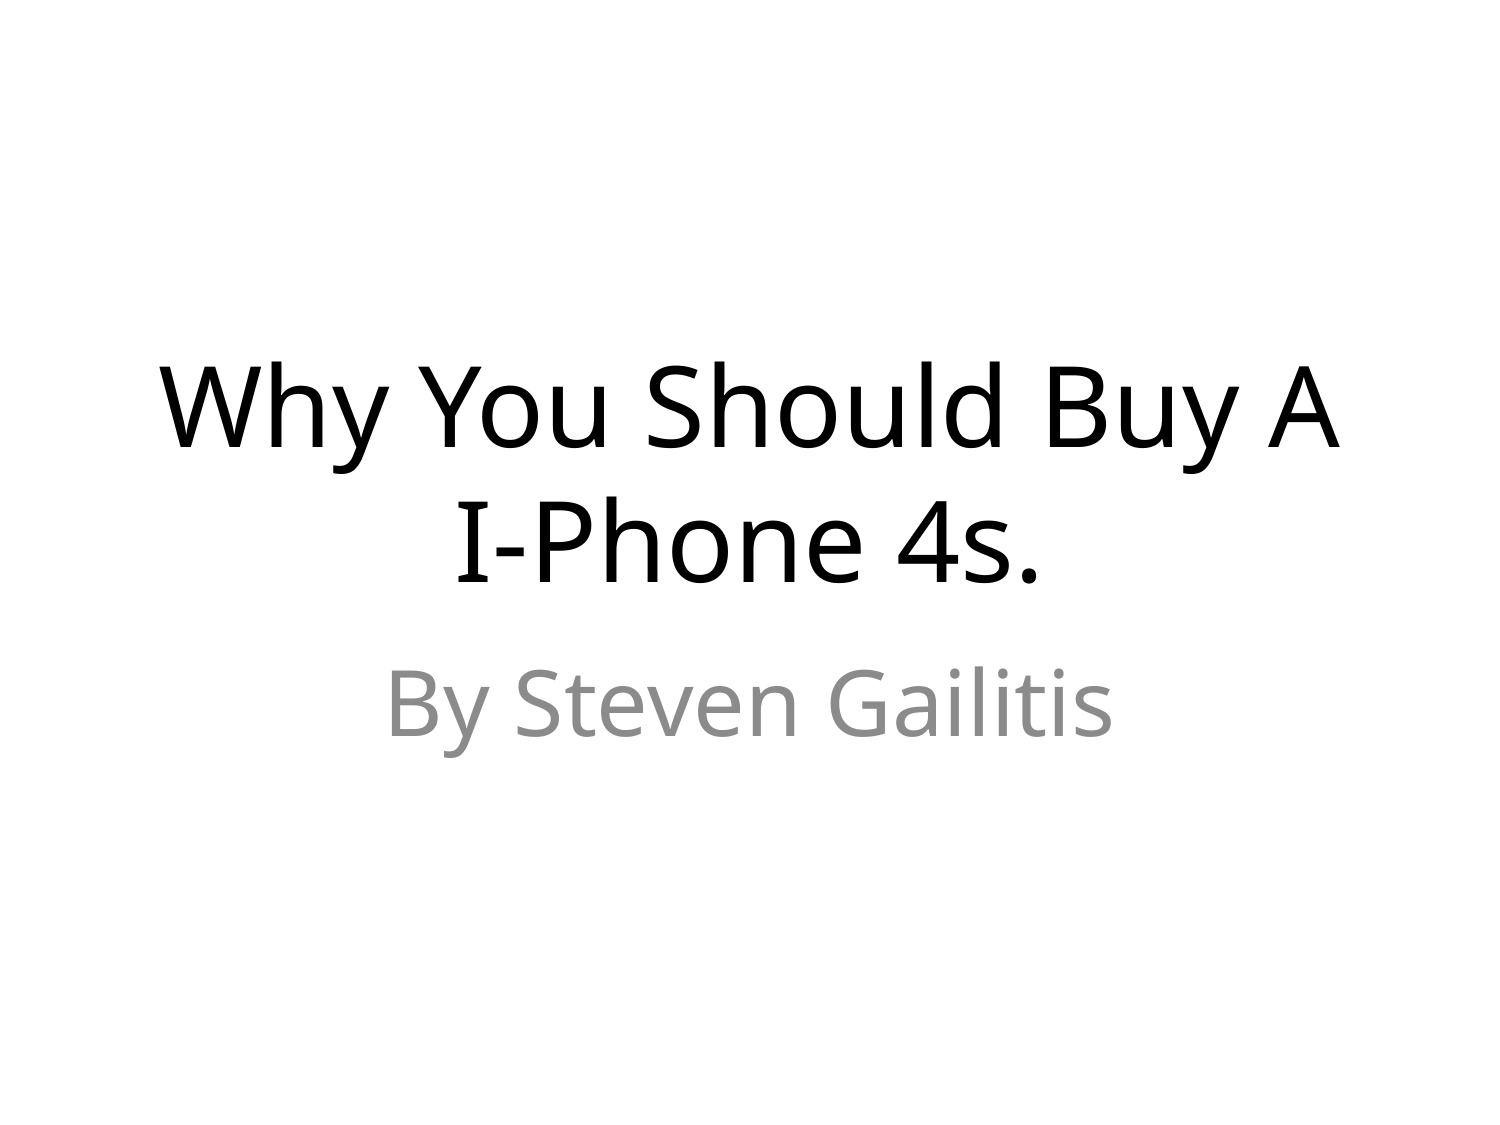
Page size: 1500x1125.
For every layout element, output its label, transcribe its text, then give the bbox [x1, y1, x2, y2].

subtitle By Steven Gailitis [225, 637, 1275, 925]
title Why You Should Buy A I-Phone 4s. [112, 349, 1388, 591]
